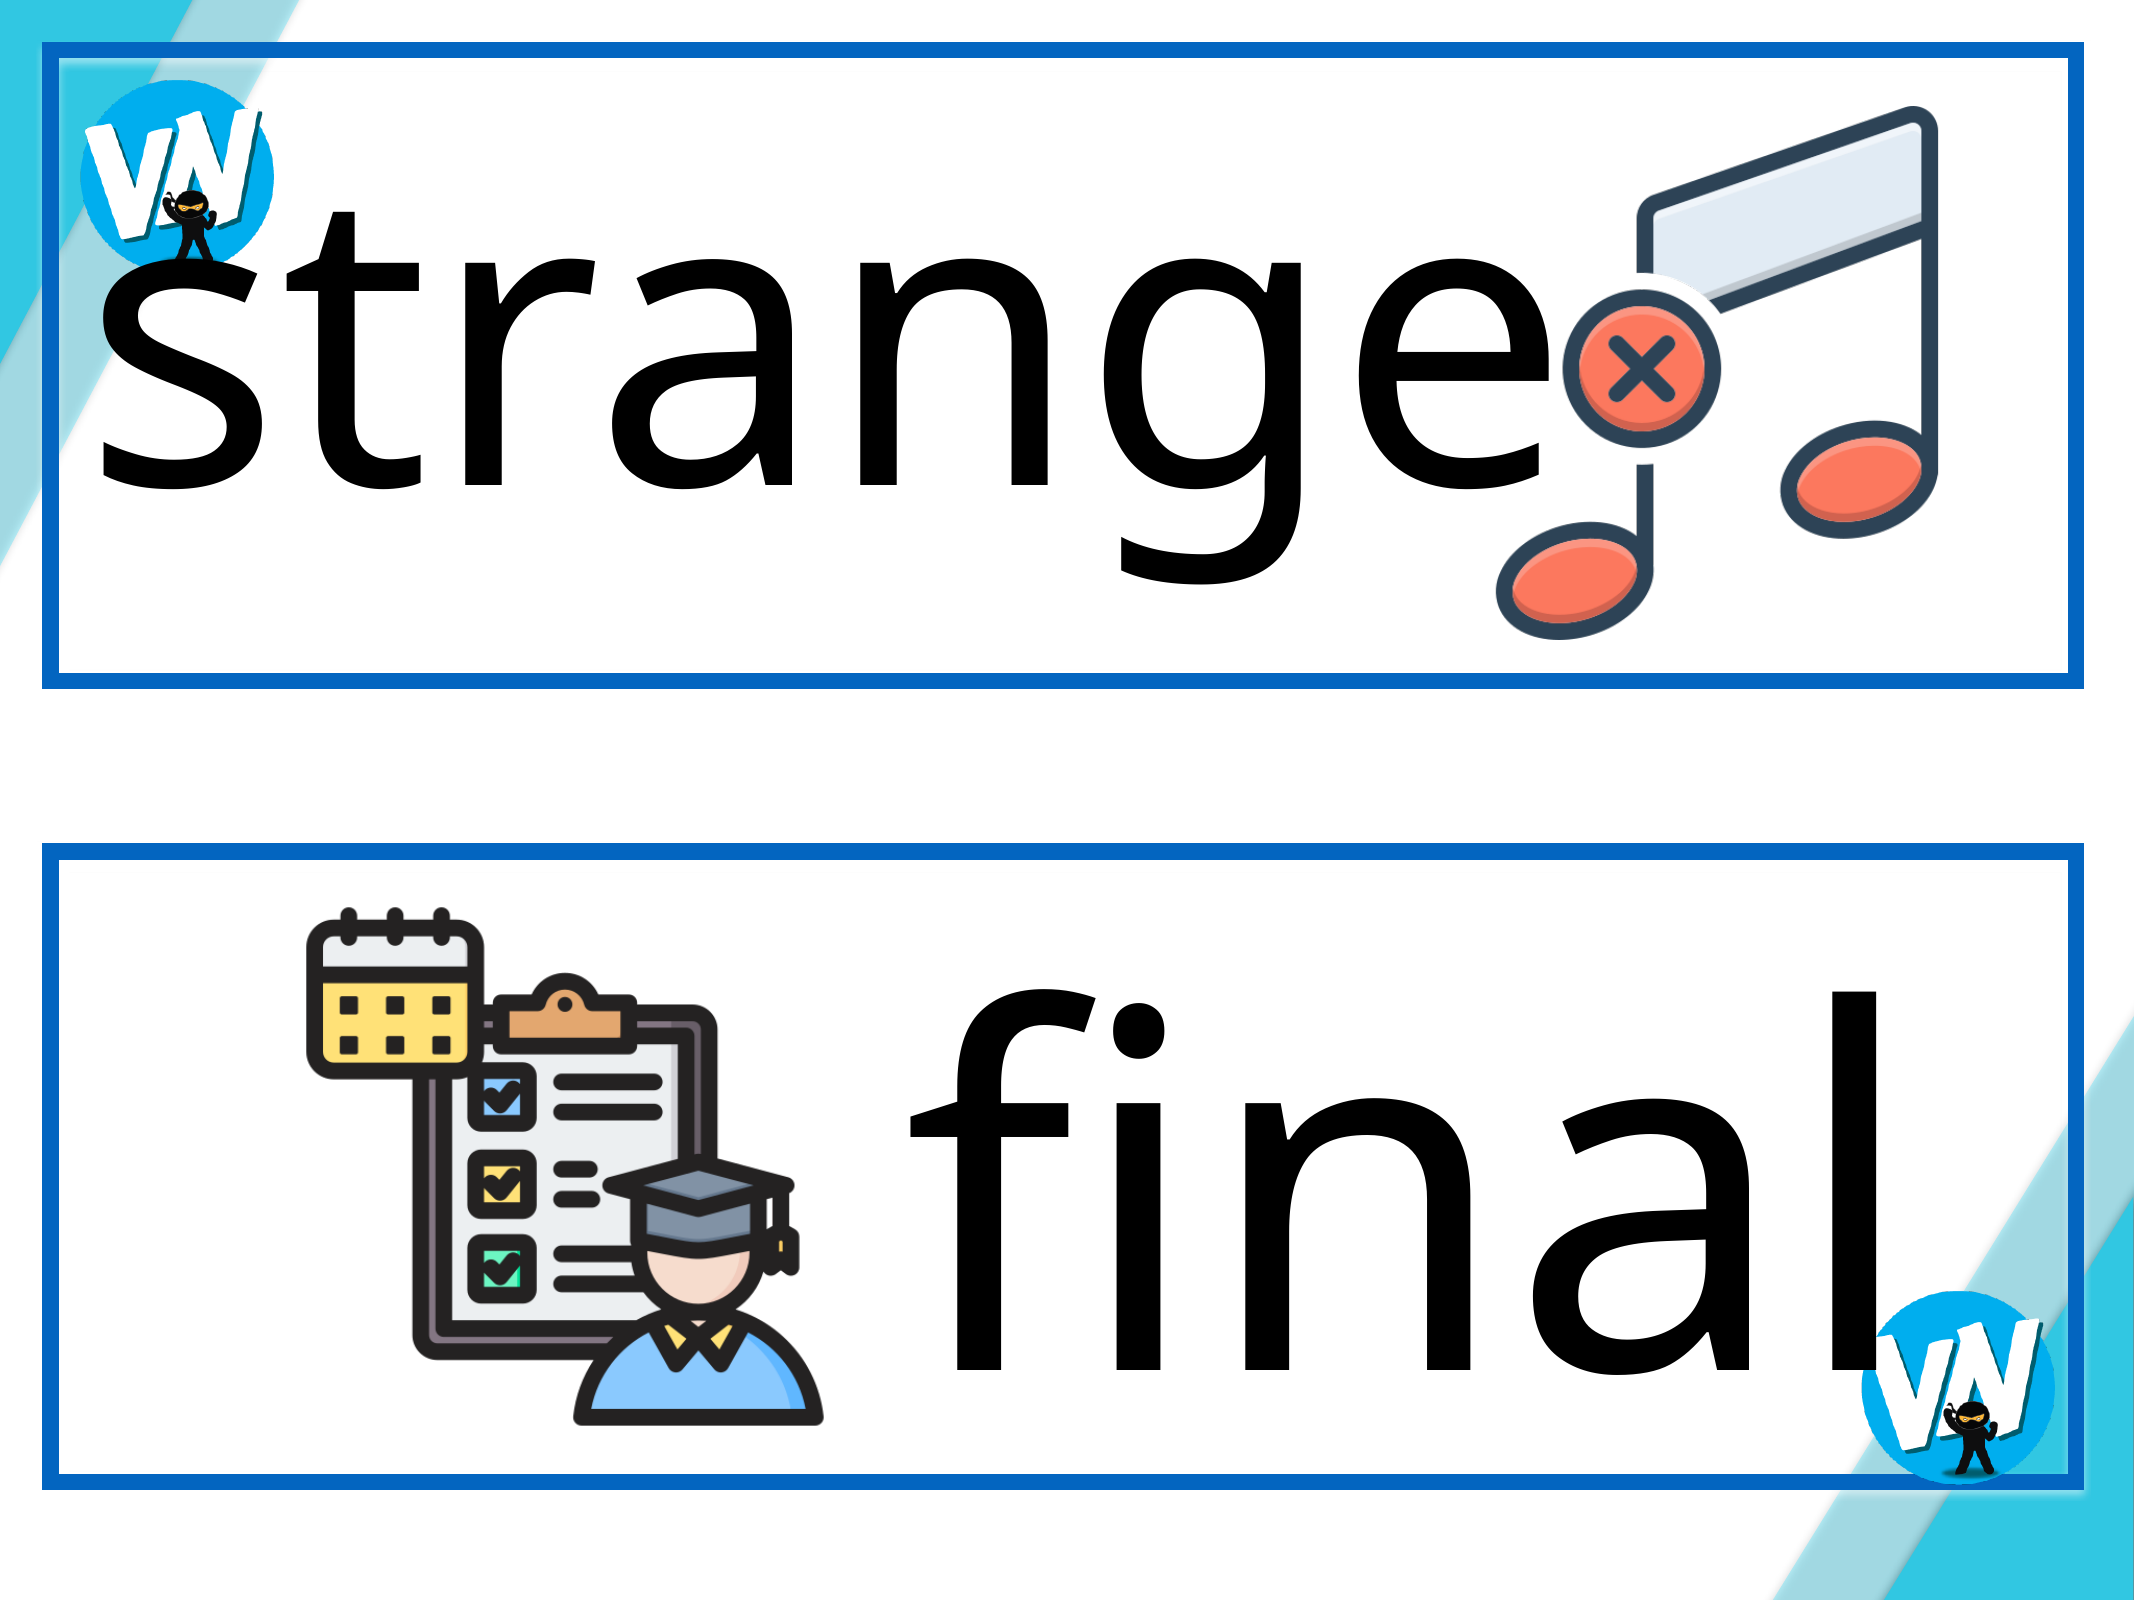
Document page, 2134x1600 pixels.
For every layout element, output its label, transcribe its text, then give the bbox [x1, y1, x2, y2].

text_box [90, 577, 1956, 681]
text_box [0, 0, 81, 1497]
picture [1449, 106, 1984, 641]
text_box final [556, 864, 1956, 1479]
picture [57, 77, 299, 278]
picture [298, 899, 833, 1434]
text_box [90, 851, 1956, 1483]
text_box [90, 50, 2076, 227]
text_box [1963, 235, 2134, 1600]
picture [1837, 1288, 2080, 1488]
text_box strange [90, 62, 1580, 577]
